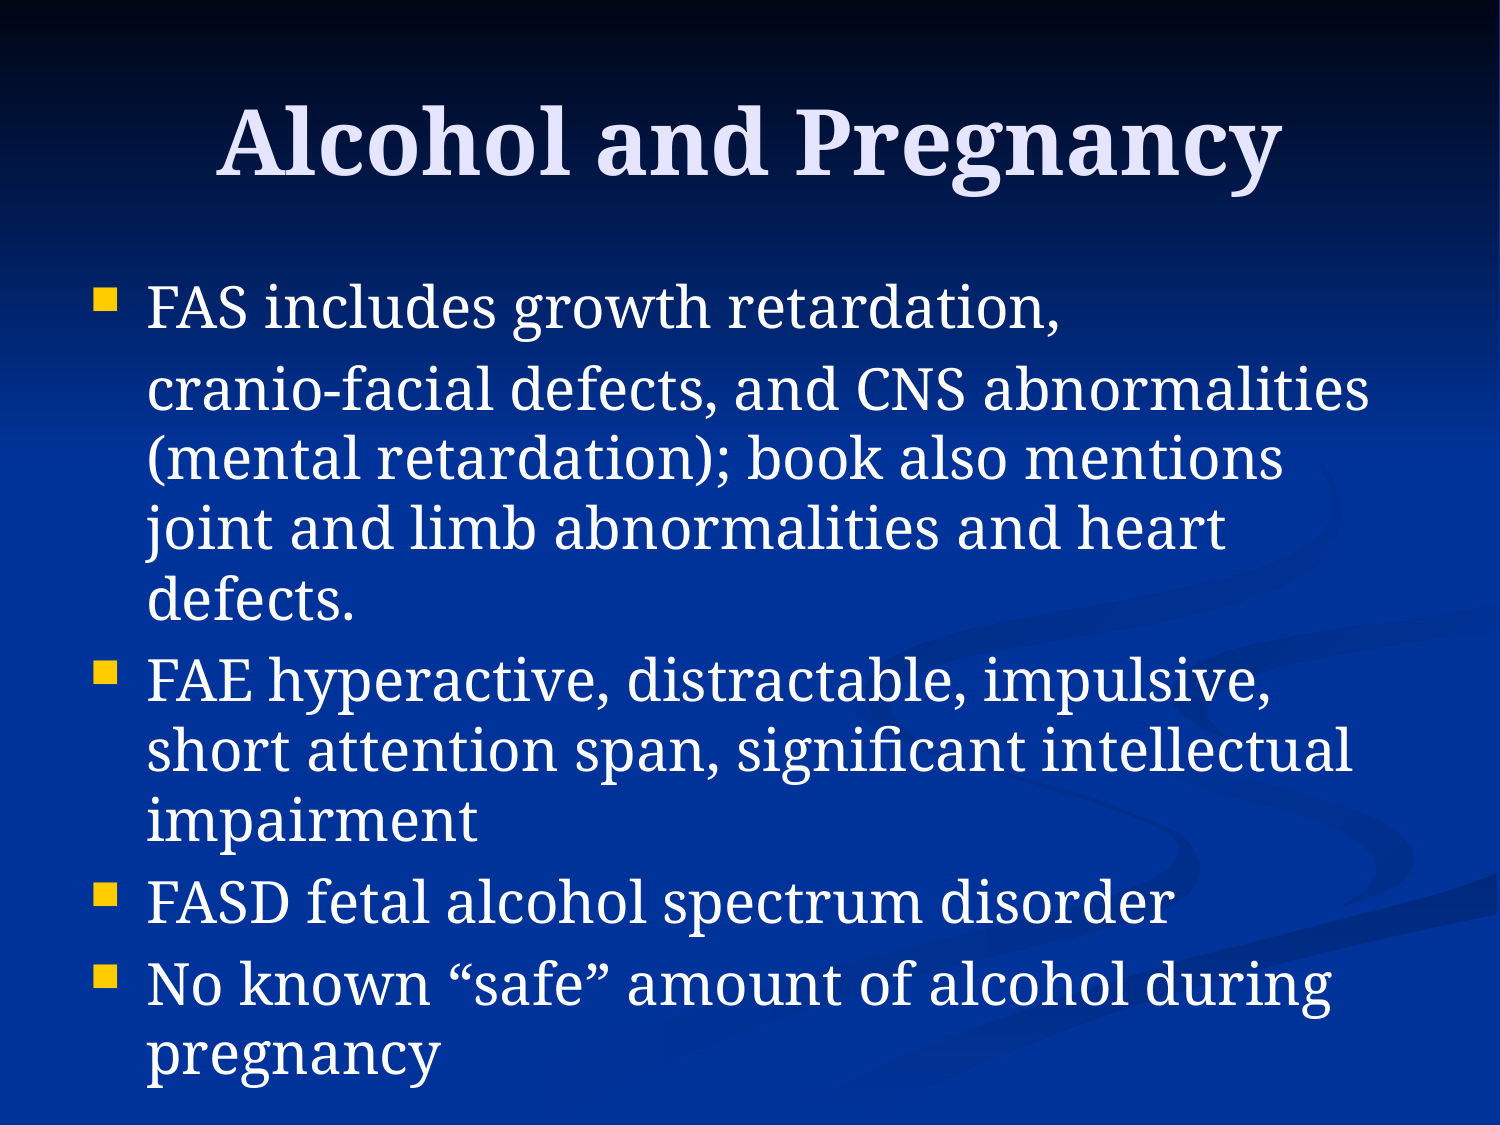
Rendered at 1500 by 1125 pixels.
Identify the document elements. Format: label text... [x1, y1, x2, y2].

list FAS includes growth retardation, cranio-facial defects, and CNS abnormalities (mental retardation); book also mentions joint and limb abnormalities and heart defects. FAE hyperactive, distractable, impulsive, short attention span, significant intellectual impairment FASD fetal alcohol spectrum disorder No known “safe” amount of alcohol during pregnancy [74, 262, 1426, 1006]
title Alcohol and Pregnancy [74, 44, 1426, 233]
